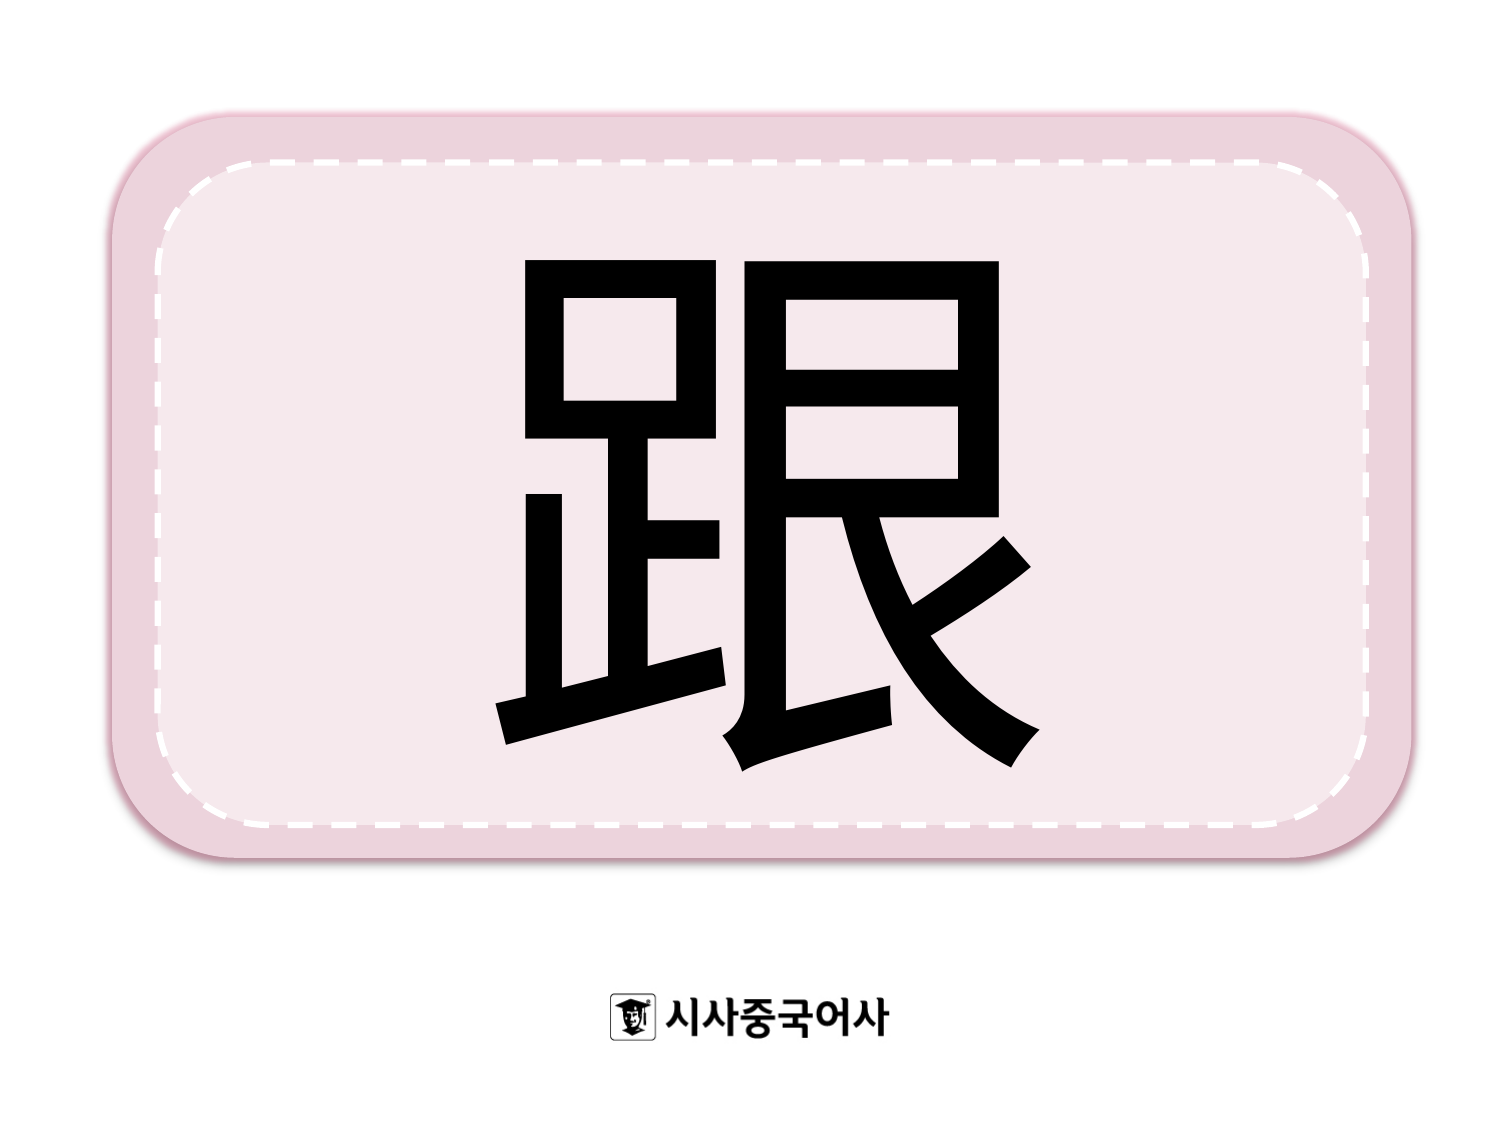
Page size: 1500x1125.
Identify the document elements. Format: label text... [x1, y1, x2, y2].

picture [602, 987, 898, 1047]
text_box 跟 [162, 160, 1371, 824]
